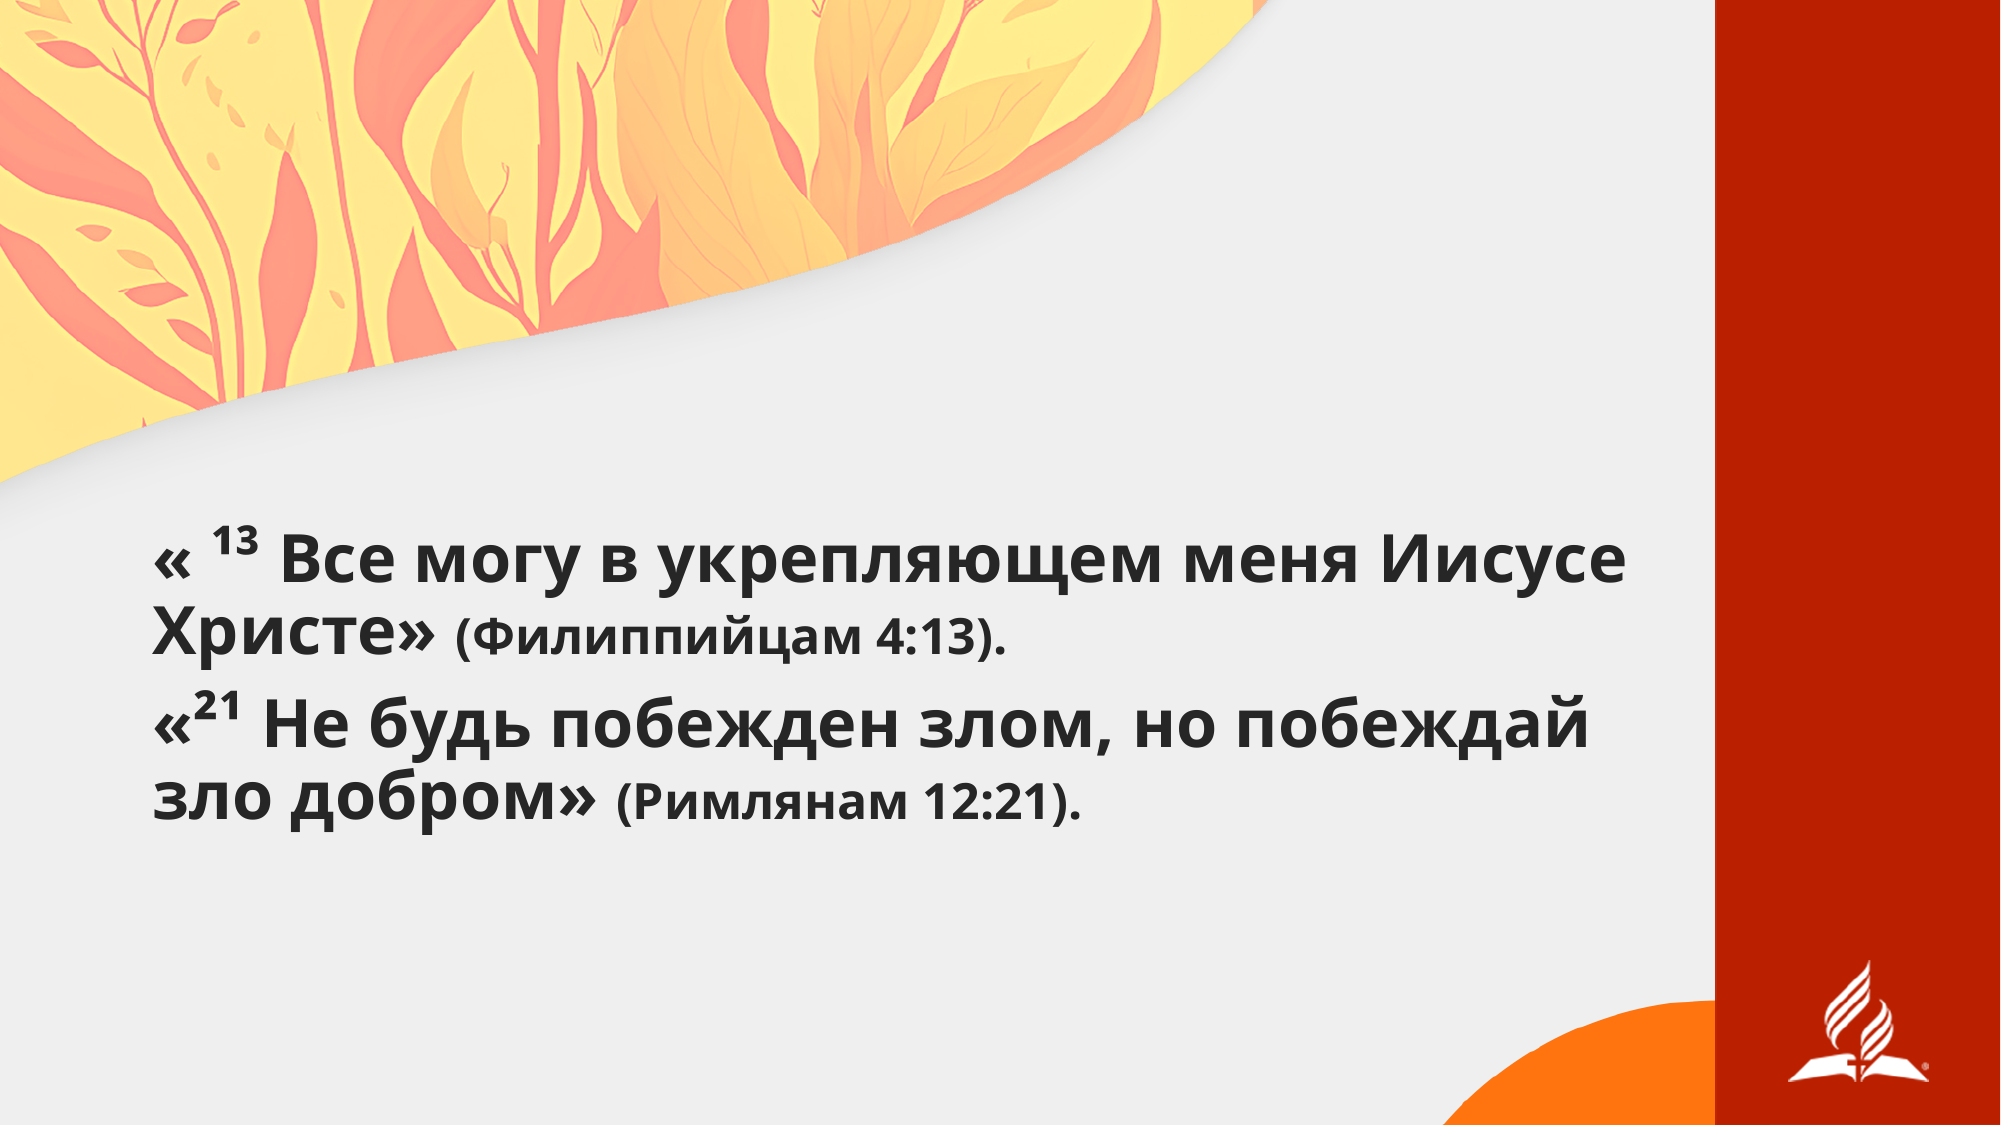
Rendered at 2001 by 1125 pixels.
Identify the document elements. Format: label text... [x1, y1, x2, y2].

list « ¹³ Все могу в укрепляющем меня Иисусе Христе» (Филиппийцам 4:13). «²¹ Не будь побежден злом, но побеждай зло добром» (Римлянам 12:21). [137, 517, 1657, 1014]
picture [0, 0, 2001, 1125]
